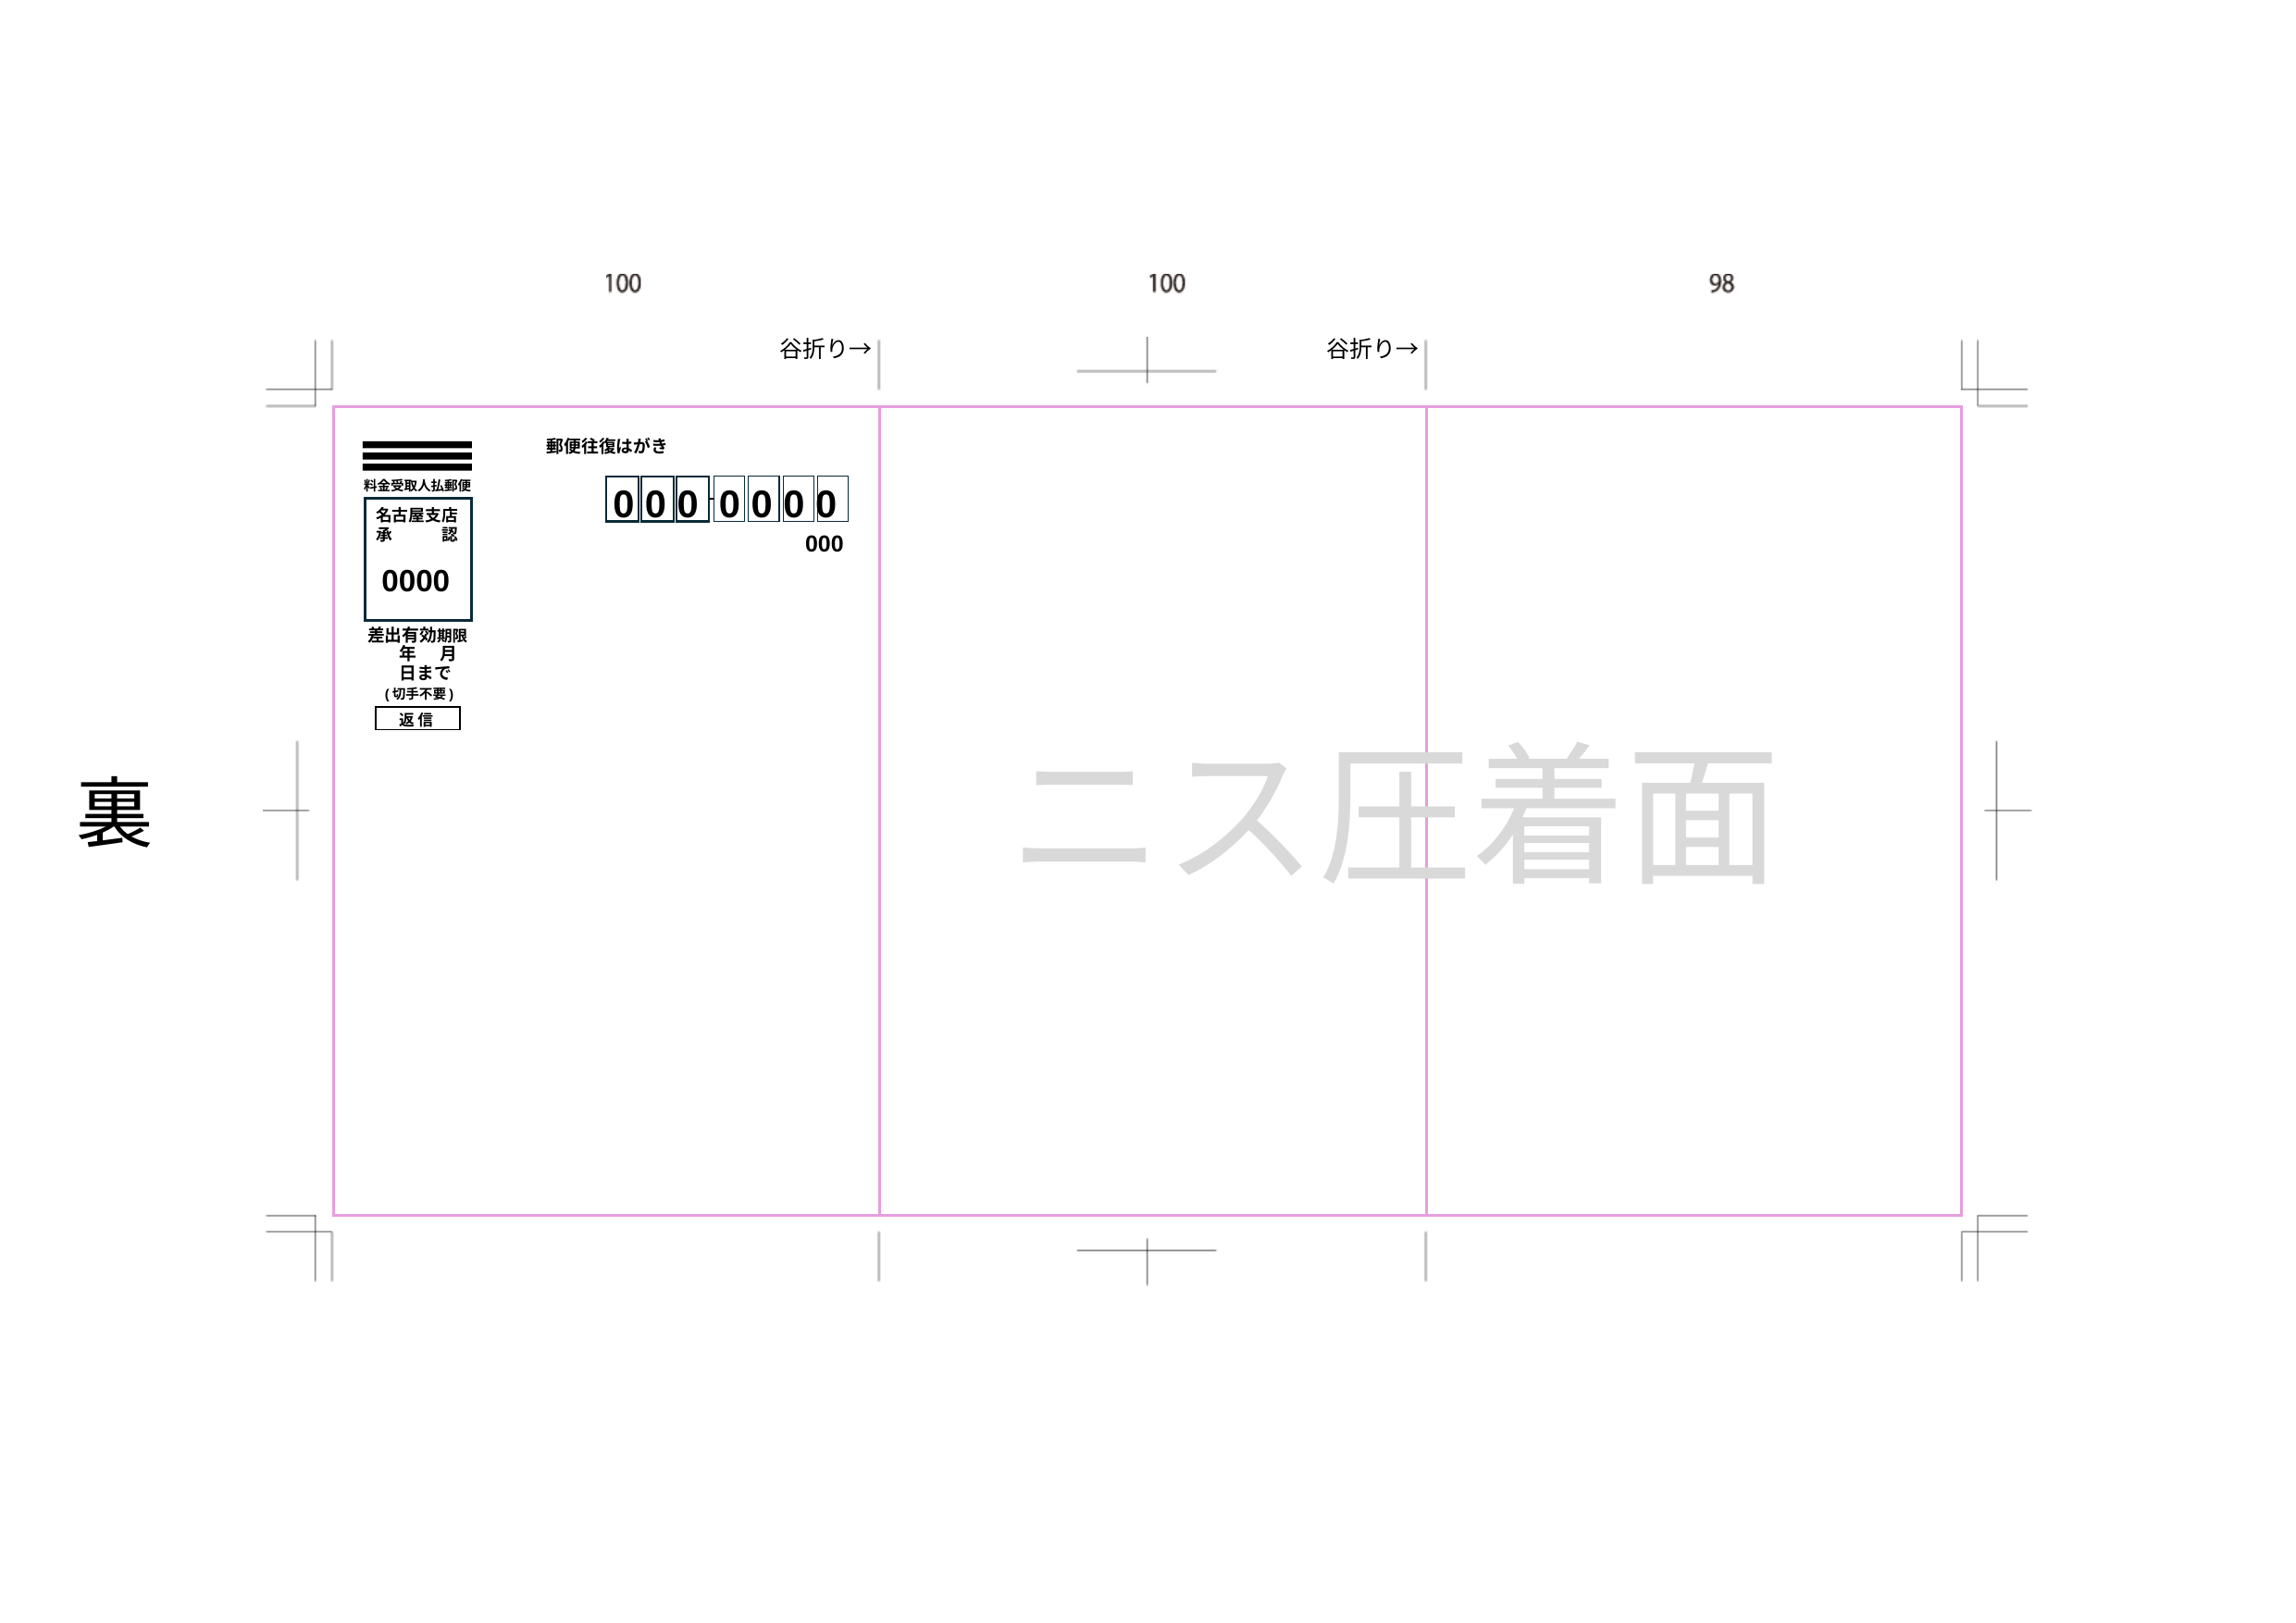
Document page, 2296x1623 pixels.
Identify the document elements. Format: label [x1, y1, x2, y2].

picture [263, 337, 2032, 1286]
picture [606, 274, 1735, 293]
